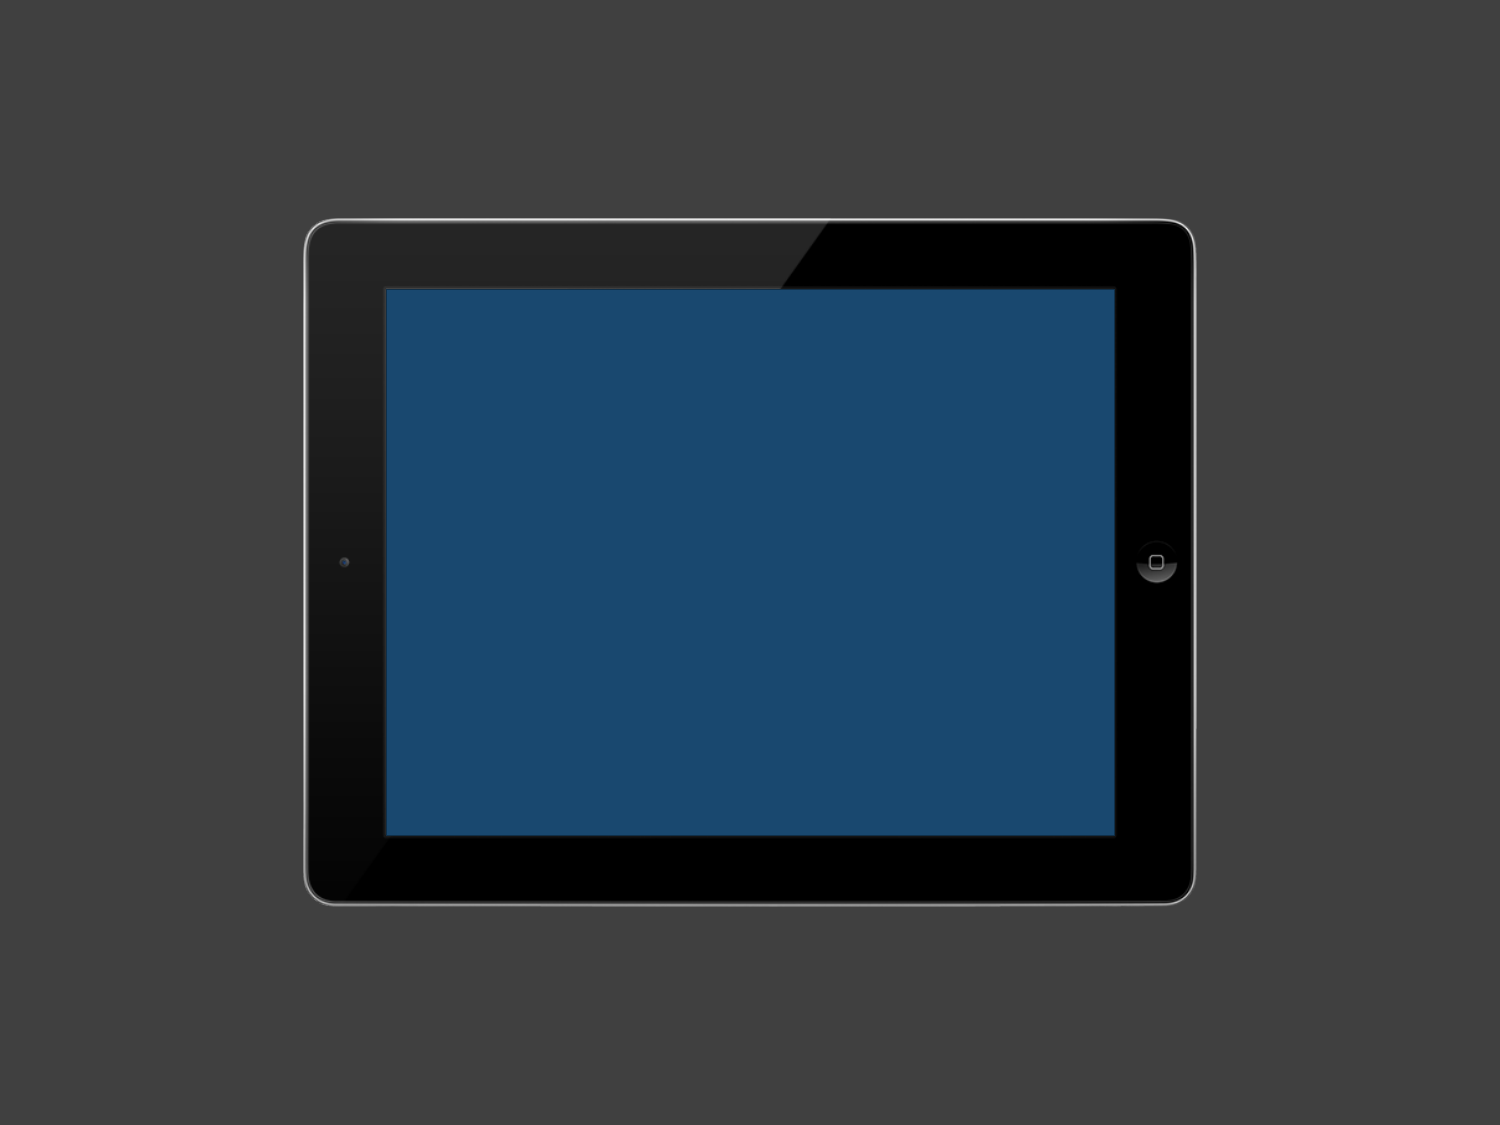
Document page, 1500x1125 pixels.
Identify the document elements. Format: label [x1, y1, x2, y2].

text_box [302, 218, 1197, 907]
